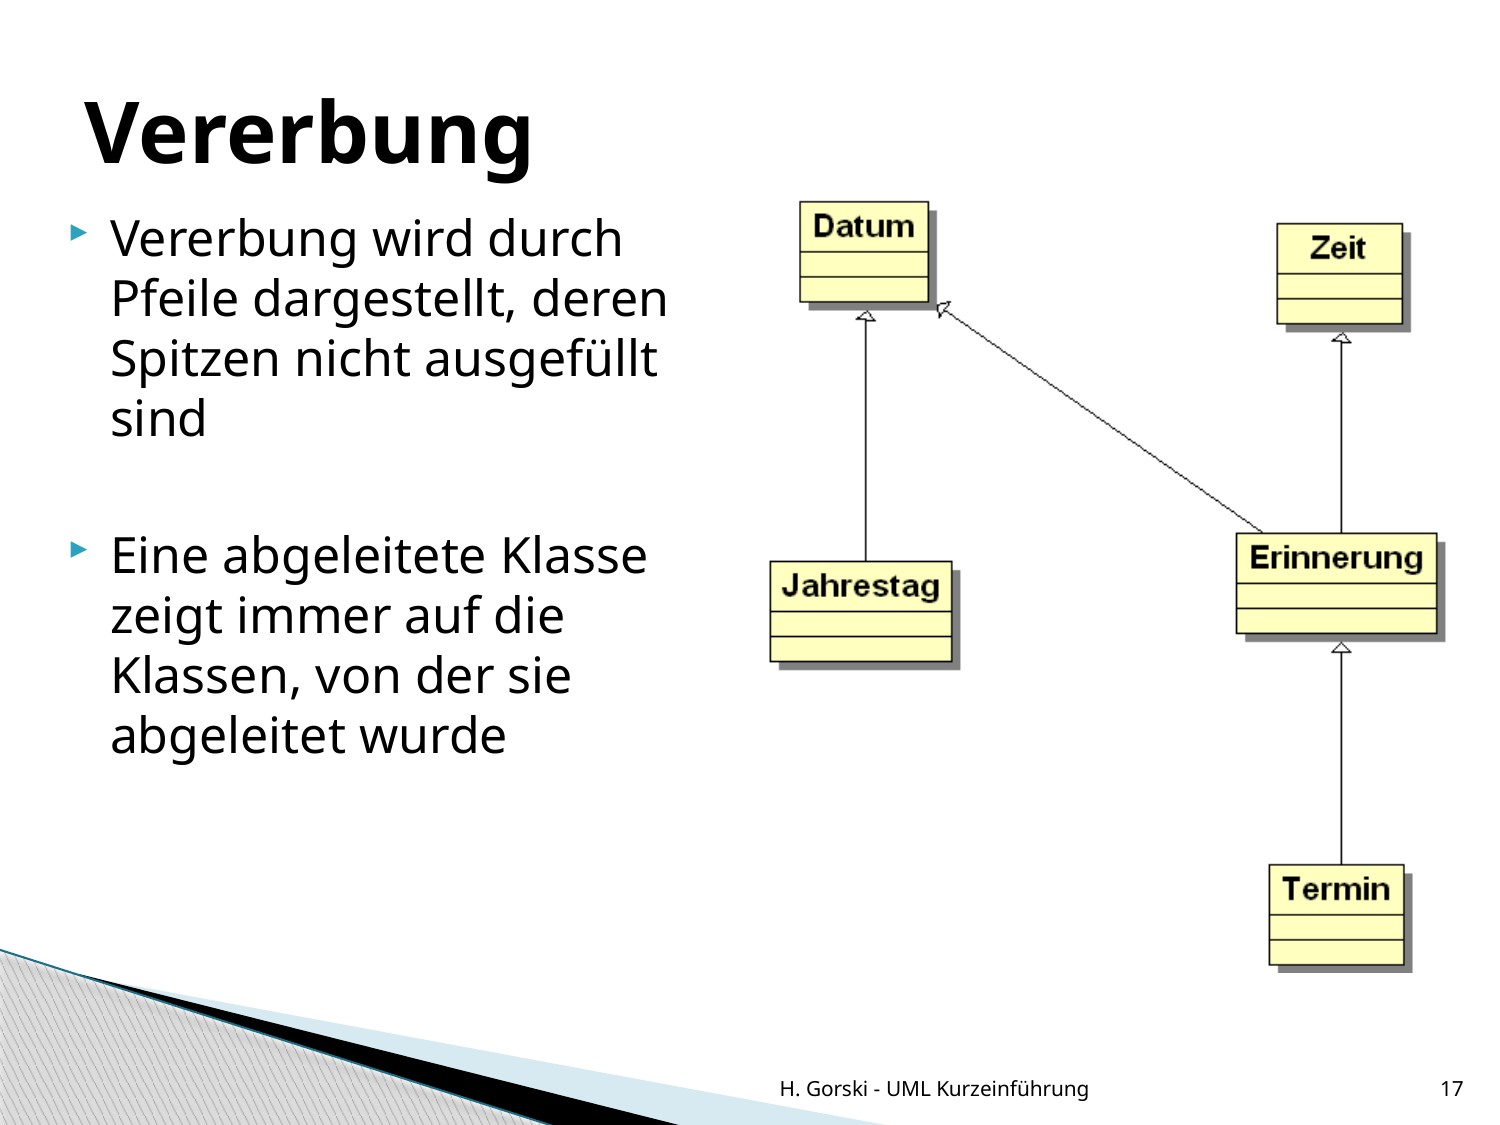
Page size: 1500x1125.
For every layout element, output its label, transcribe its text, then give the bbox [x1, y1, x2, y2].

list Vererbung wird durch Pfeile dargestellt, deren Spitzen nicht ausgefüllt sind Eine abgeleitete Klasse zeigt immer auf die Klassen, von der sie abgeleitet wurde [35, 199, 727, 938]
picture [761, 198, 1454, 973]
title Vererbung [70, 35, 1421, 223]
footer H. Gorski - UML Kurzeinführung [718, 1051, 1105, 1112]
slide_number 17 [1418, 1051, 1479, 1112]
